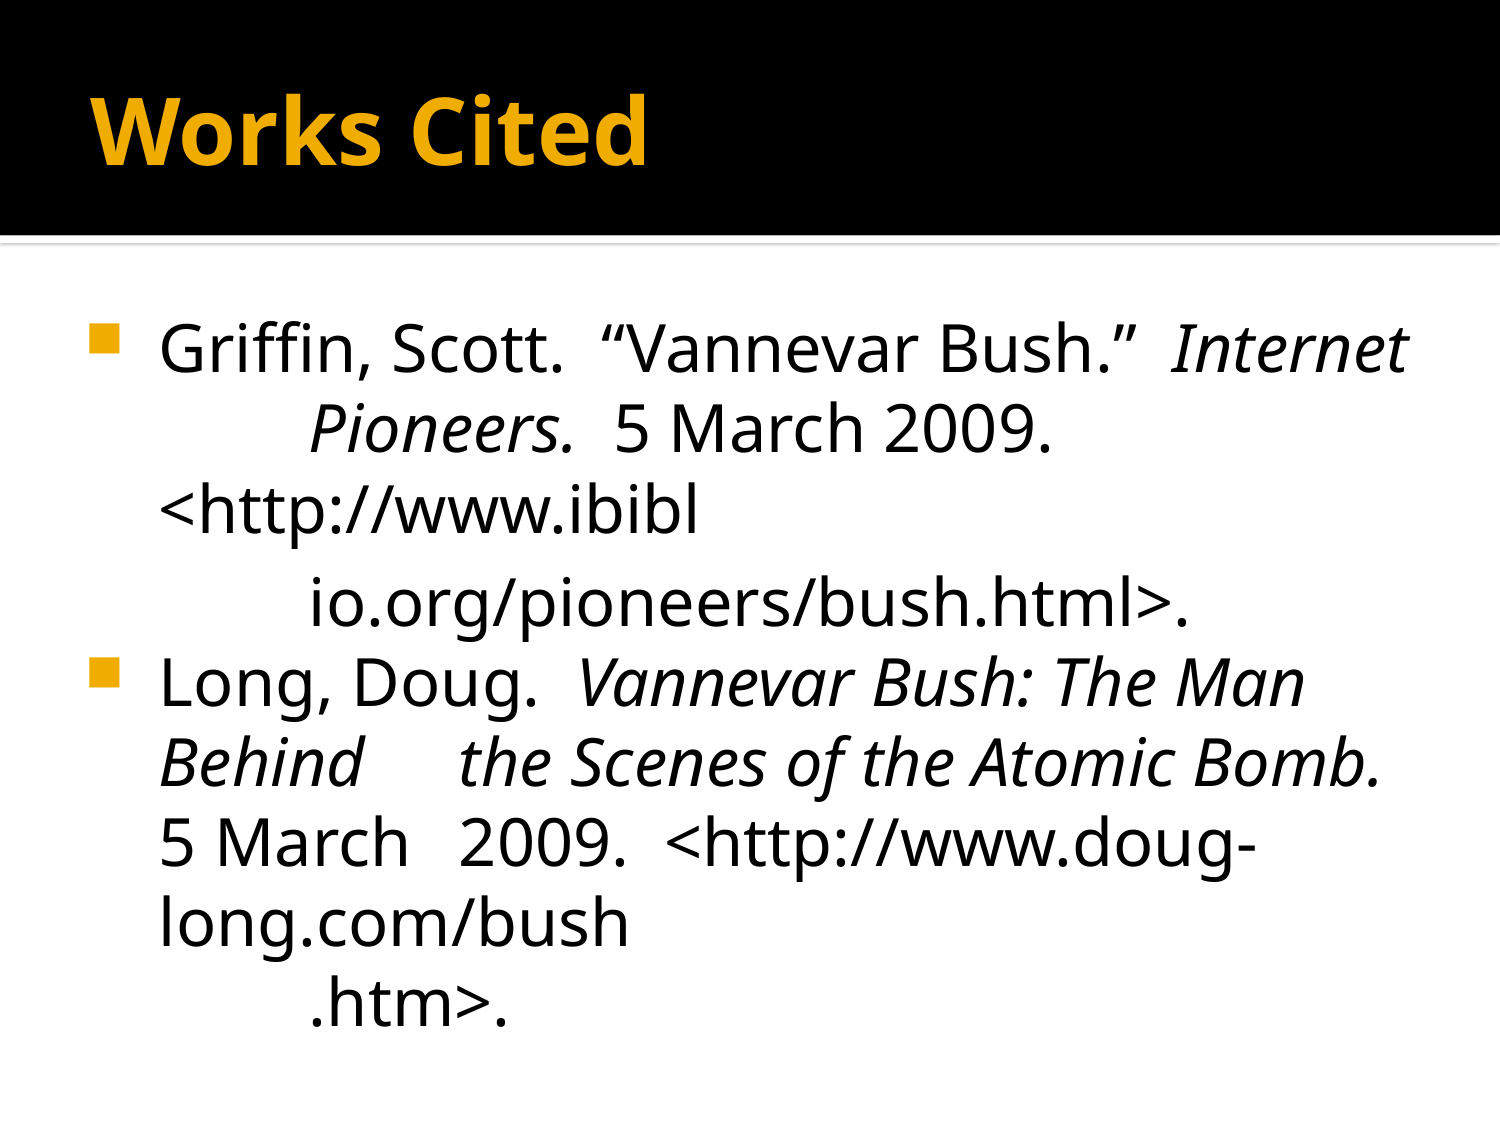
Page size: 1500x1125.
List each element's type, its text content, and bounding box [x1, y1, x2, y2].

title Works Cited [75, 25, 1425, 231]
list Griffin, Scott. “Vannevar Bush.” Internet Pioneers. 5 March 2009. <http://www.ibibl io.org/pioneers/bush.html>. Long, Doug. Vannevar Bush: The Man Behind the Scenes of the Atomic Bomb. 5 March 2009. <http://www.doug-long.com/bush .htm>. [75, 291, 1425, 1050]
